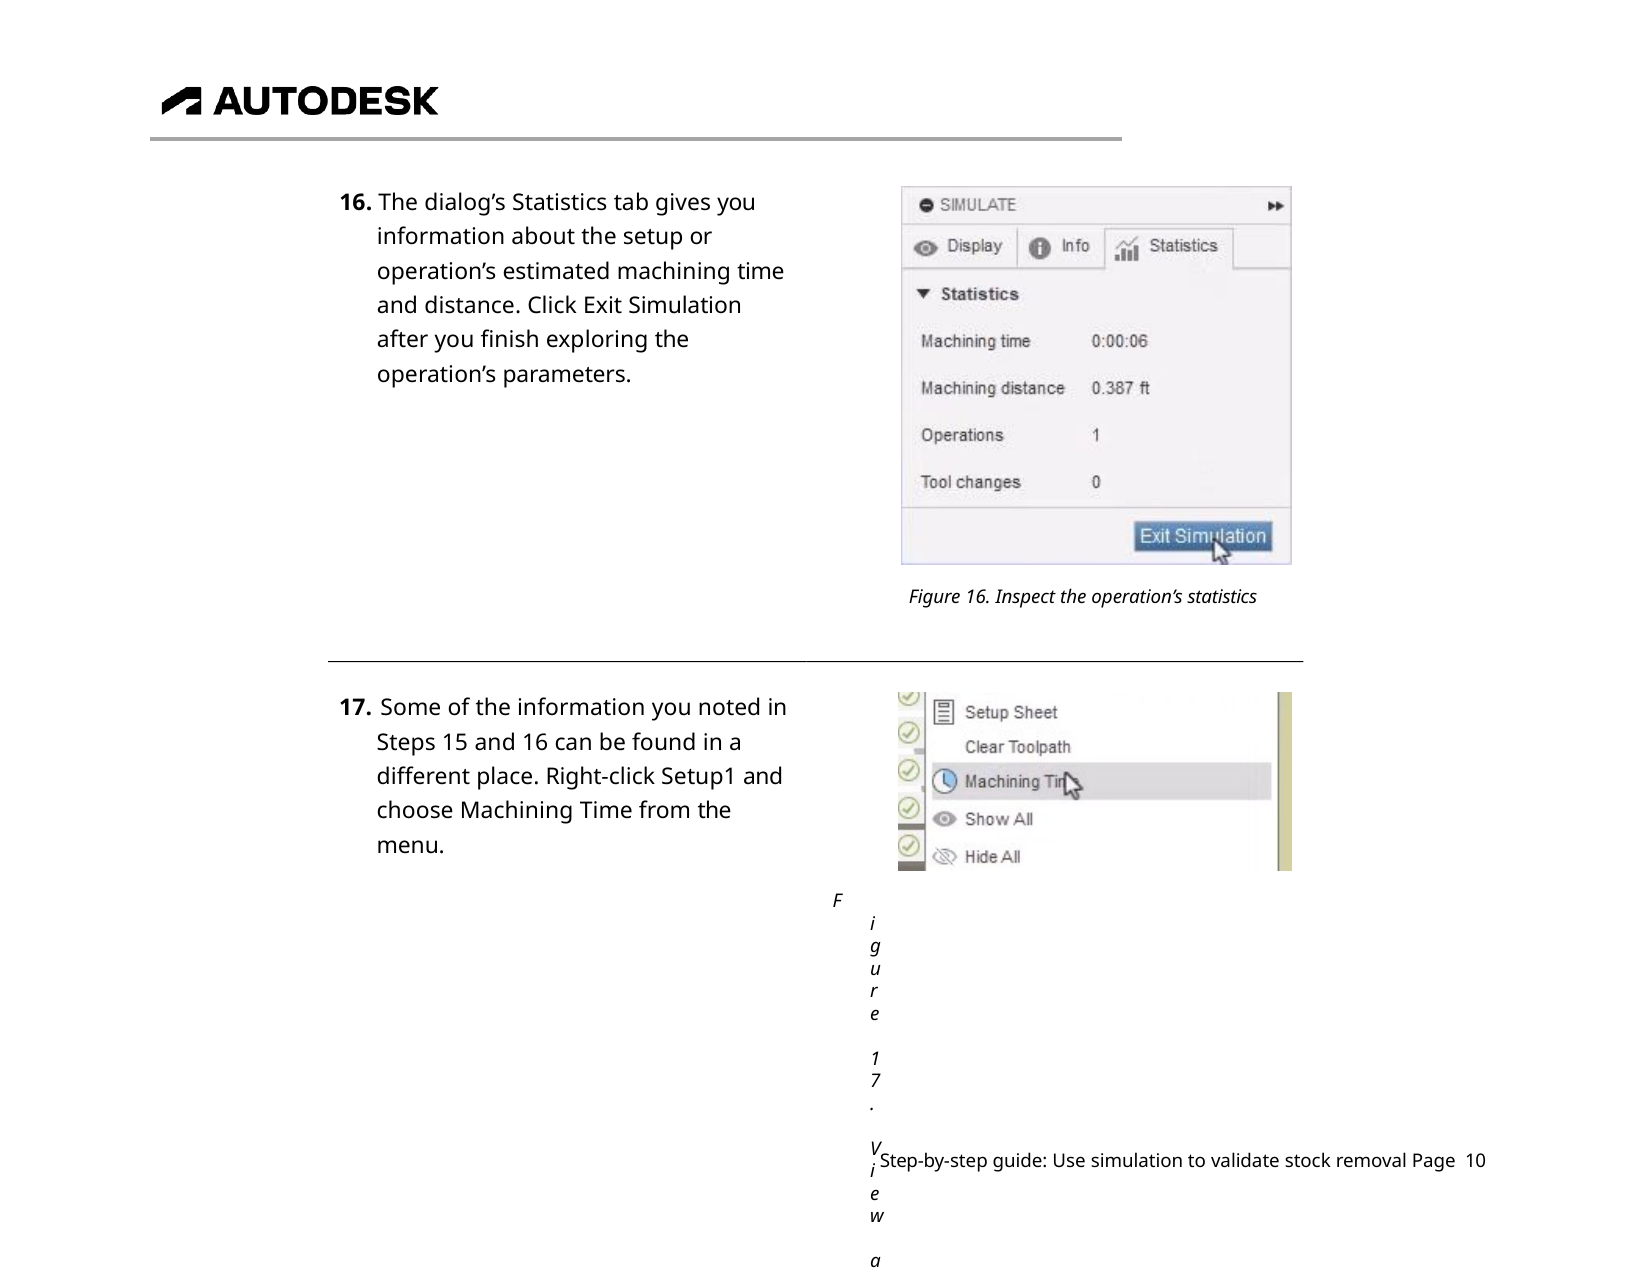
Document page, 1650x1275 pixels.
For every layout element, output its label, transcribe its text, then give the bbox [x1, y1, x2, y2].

slide_number Step-by-step guide: Use simulation to validate stock removal Page 10 [877, 1145, 1509, 1275]
text_box 17. Some of the information you noted in Steps 15 and 16 can be found in a different place. Right-click Setup1 and choose Machining Time from the menu. Figure 17. View a setup’s Machining Time dialog [337, 683, 1294, 1275]
picture [161, 86, 439, 115]
text_box 16. The dialog’s Statistics tab gives you information about the setup or operation’s estimated machining time and distance. Click Exit Simulation after you finish exploring the operation’s parameters. [337, 178, 790, 387]
text_box Figure 16. Inspect the operation’s statistics [906, 582, 1294, 608]
picture [897, 691, 1292, 871]
picture [900, 186, 1292, 565]
